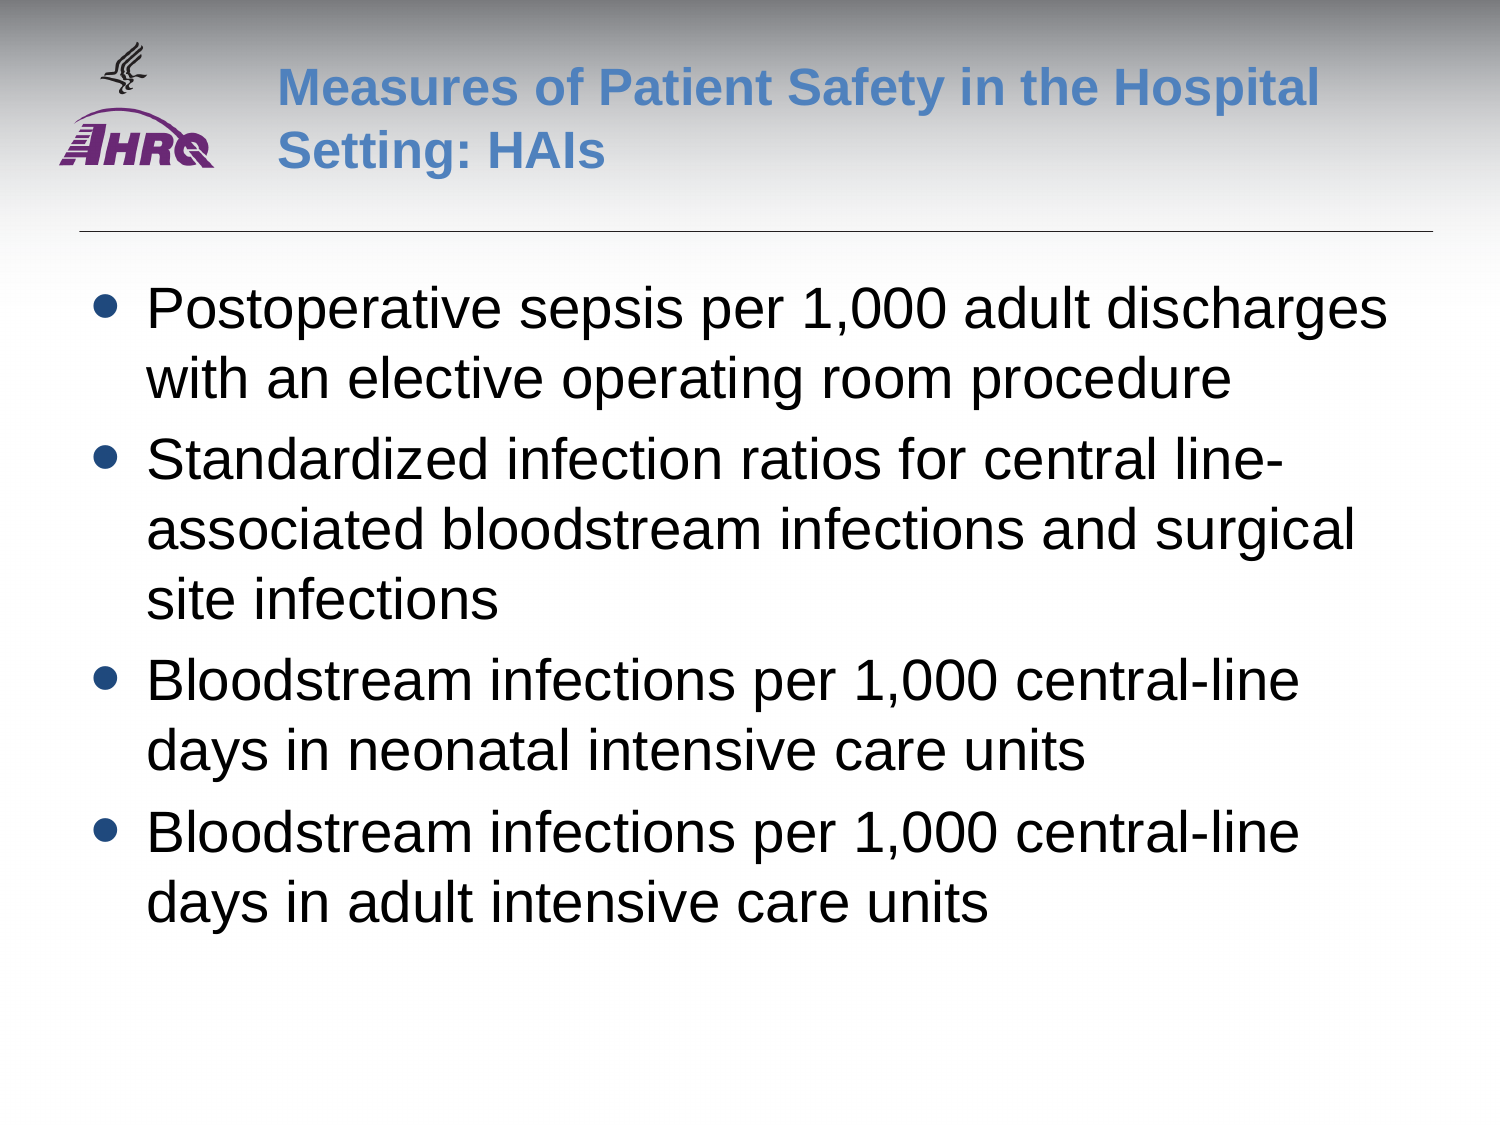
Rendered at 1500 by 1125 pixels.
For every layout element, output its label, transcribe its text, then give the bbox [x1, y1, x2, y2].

title Measures of Patient Safety in the Hospital Setting: HAIs [262, 45, 1425, 188]
picture [0, 0, 1500, 1125]
list Postoperative sepsis per 1,000 adult discharges with an elective operating room procedure Standardized infection ratios for central line-associated bloodstream infections and surgical site infections Bloodstream infections per 1,000 central-line days in neonatal intensive care units Bloodstream infections per 1,000 central-line days in adult intensive care units [75, 262, 1425, 1005]
